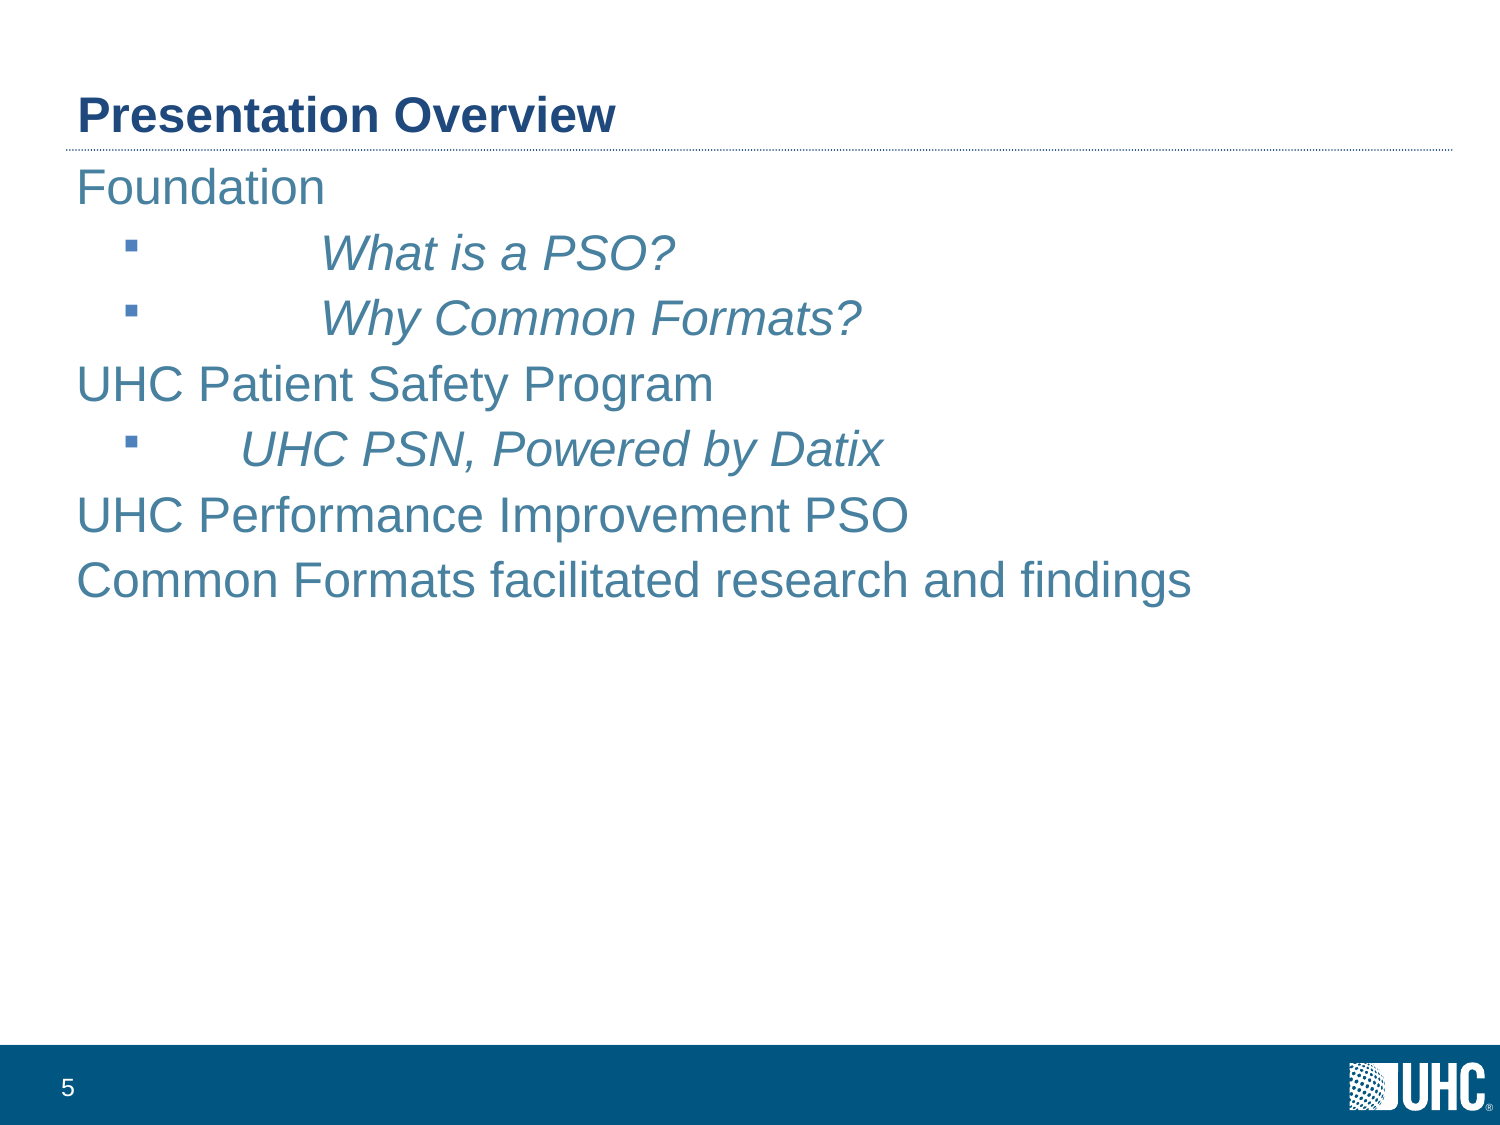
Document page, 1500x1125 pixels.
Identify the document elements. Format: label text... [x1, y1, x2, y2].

slide_number 4 [26, 1063, 110, 1111]
title Presentation Overview [69, 7, 1453, 144]
picture [0, 0, 1500, 1045]
list Foundation What is a PSO? Why Common Formats? UHC Patient Safety Program UHC PSN, Powered by Datix UHC Performance Improvement PSO Common Formats facilitated research and findings [68, 156, 1453, 621]
